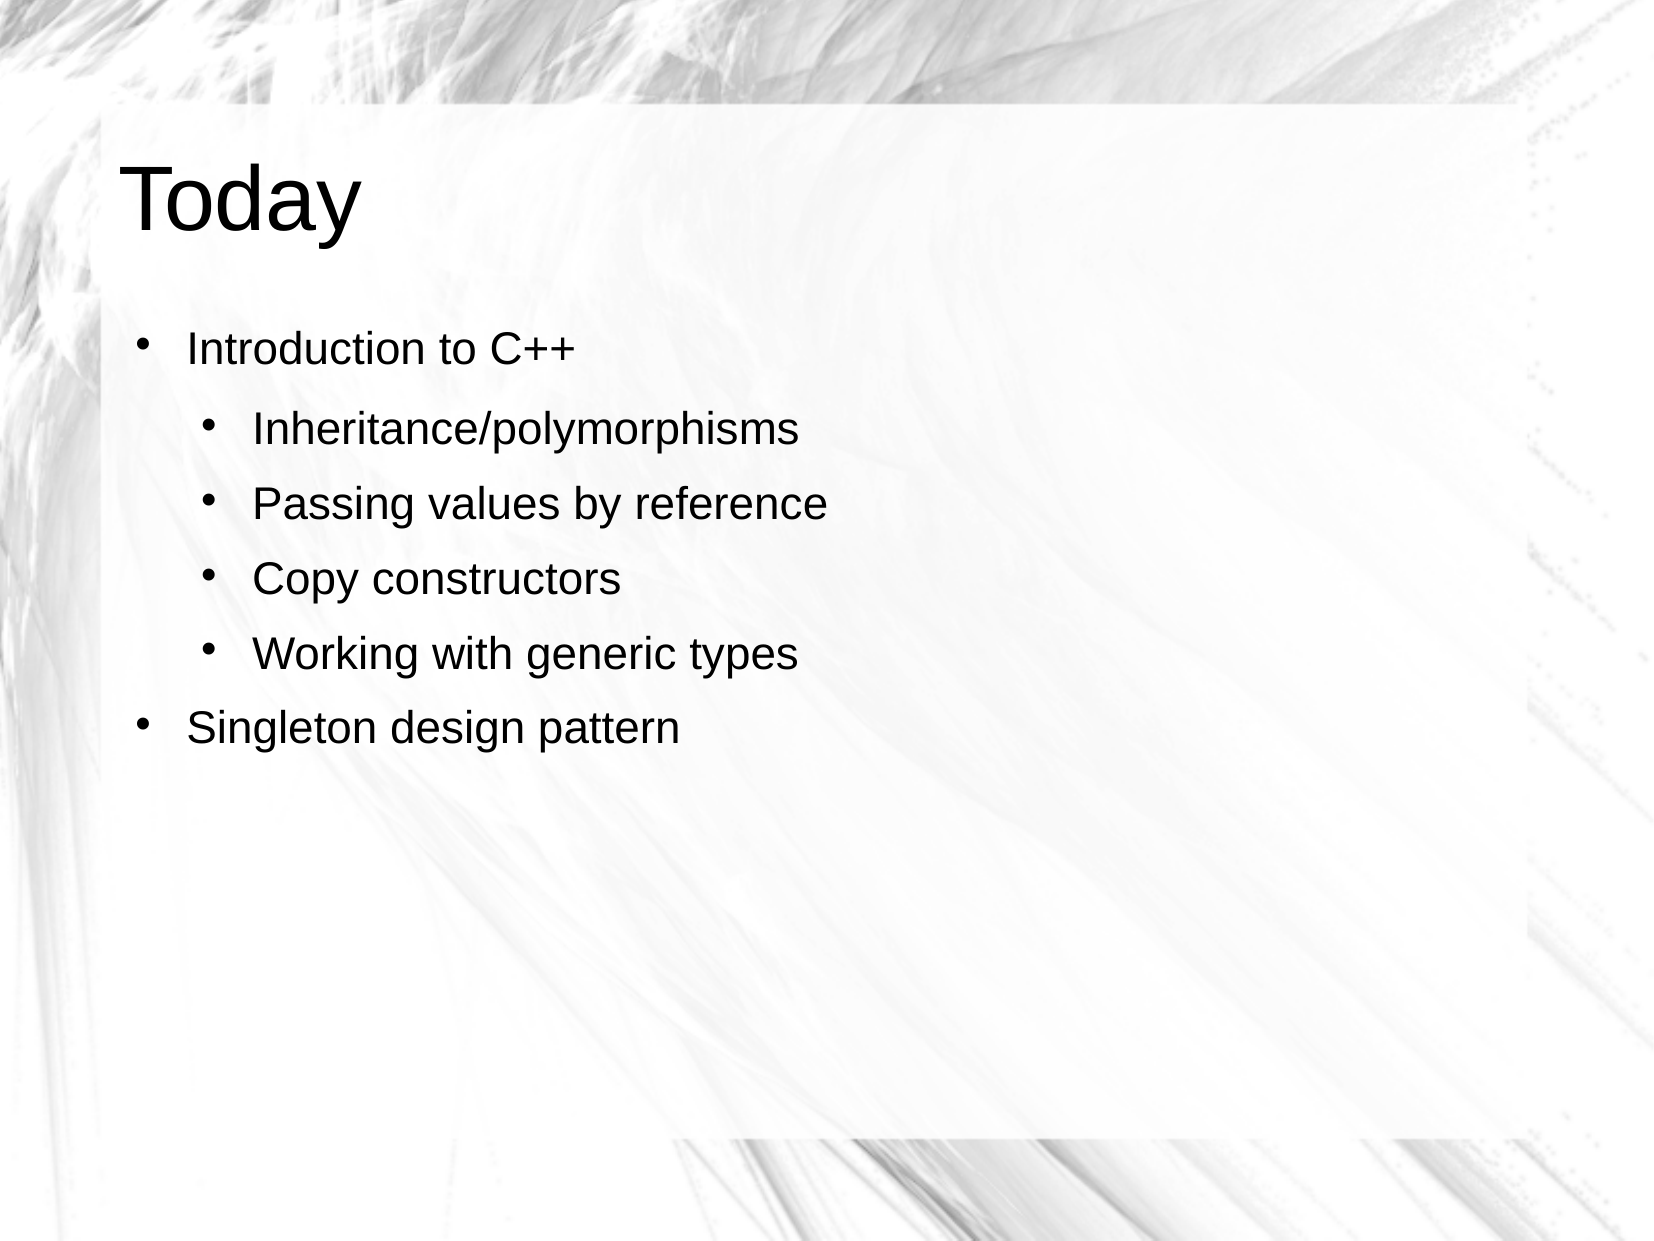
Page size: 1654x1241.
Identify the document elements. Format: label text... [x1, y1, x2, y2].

title Today [118, 93, 1506, 299]
picture [0, 0, 1654, 1241]
list Introduction to C++ Inheritance/polymorphisms Passing values by reference Copy constructors Working with generic types Singleton design pattern [118, 319, 1571, 1109]
